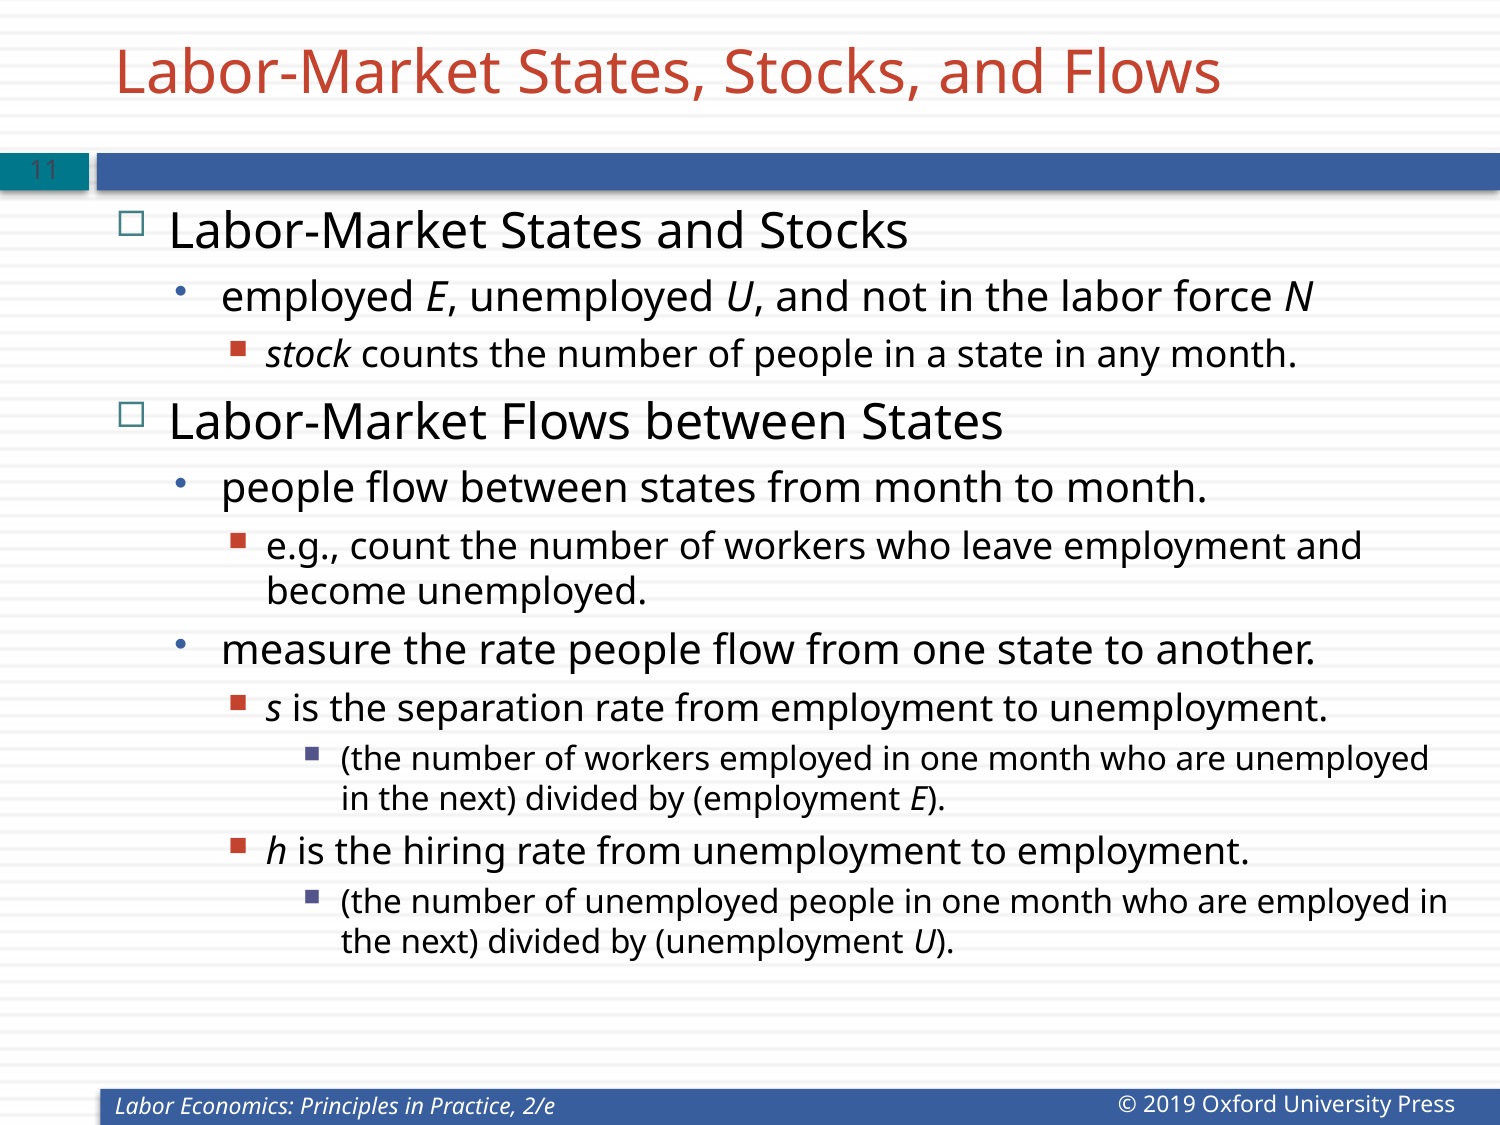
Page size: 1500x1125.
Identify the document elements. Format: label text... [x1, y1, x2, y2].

slide_number Labor Economics: Principles in Practice, 2/e [99, 1090, 745, 1125]
list Labor-Market States and Stocks employed E, unemployed U, and not in the labor force N stock counts the number of people in a state in any month. Labor-Market Flows between States people flow between states from month to month. e.g., count the number of workers who leave employment and become unemployed. measure the rate people flow from one state to another. s is the separation rate from employment to unemployment. (the number of workers employed in one month who are unemployed in the next) divided by (employment E). h is the hiring rate from unemployment to employment. (the number of unemployed people in one month who are employed in the next) divided by (unemployment U). [101, 190, 1473, 1084]
footer © 2019 Oxford University Press [825, 1090, 1471, 1125]
title Labor-Market States, Stocks, and Flows [99, 1, 1472, 136]
slide_number 10 [0, 153, 89, 191]
